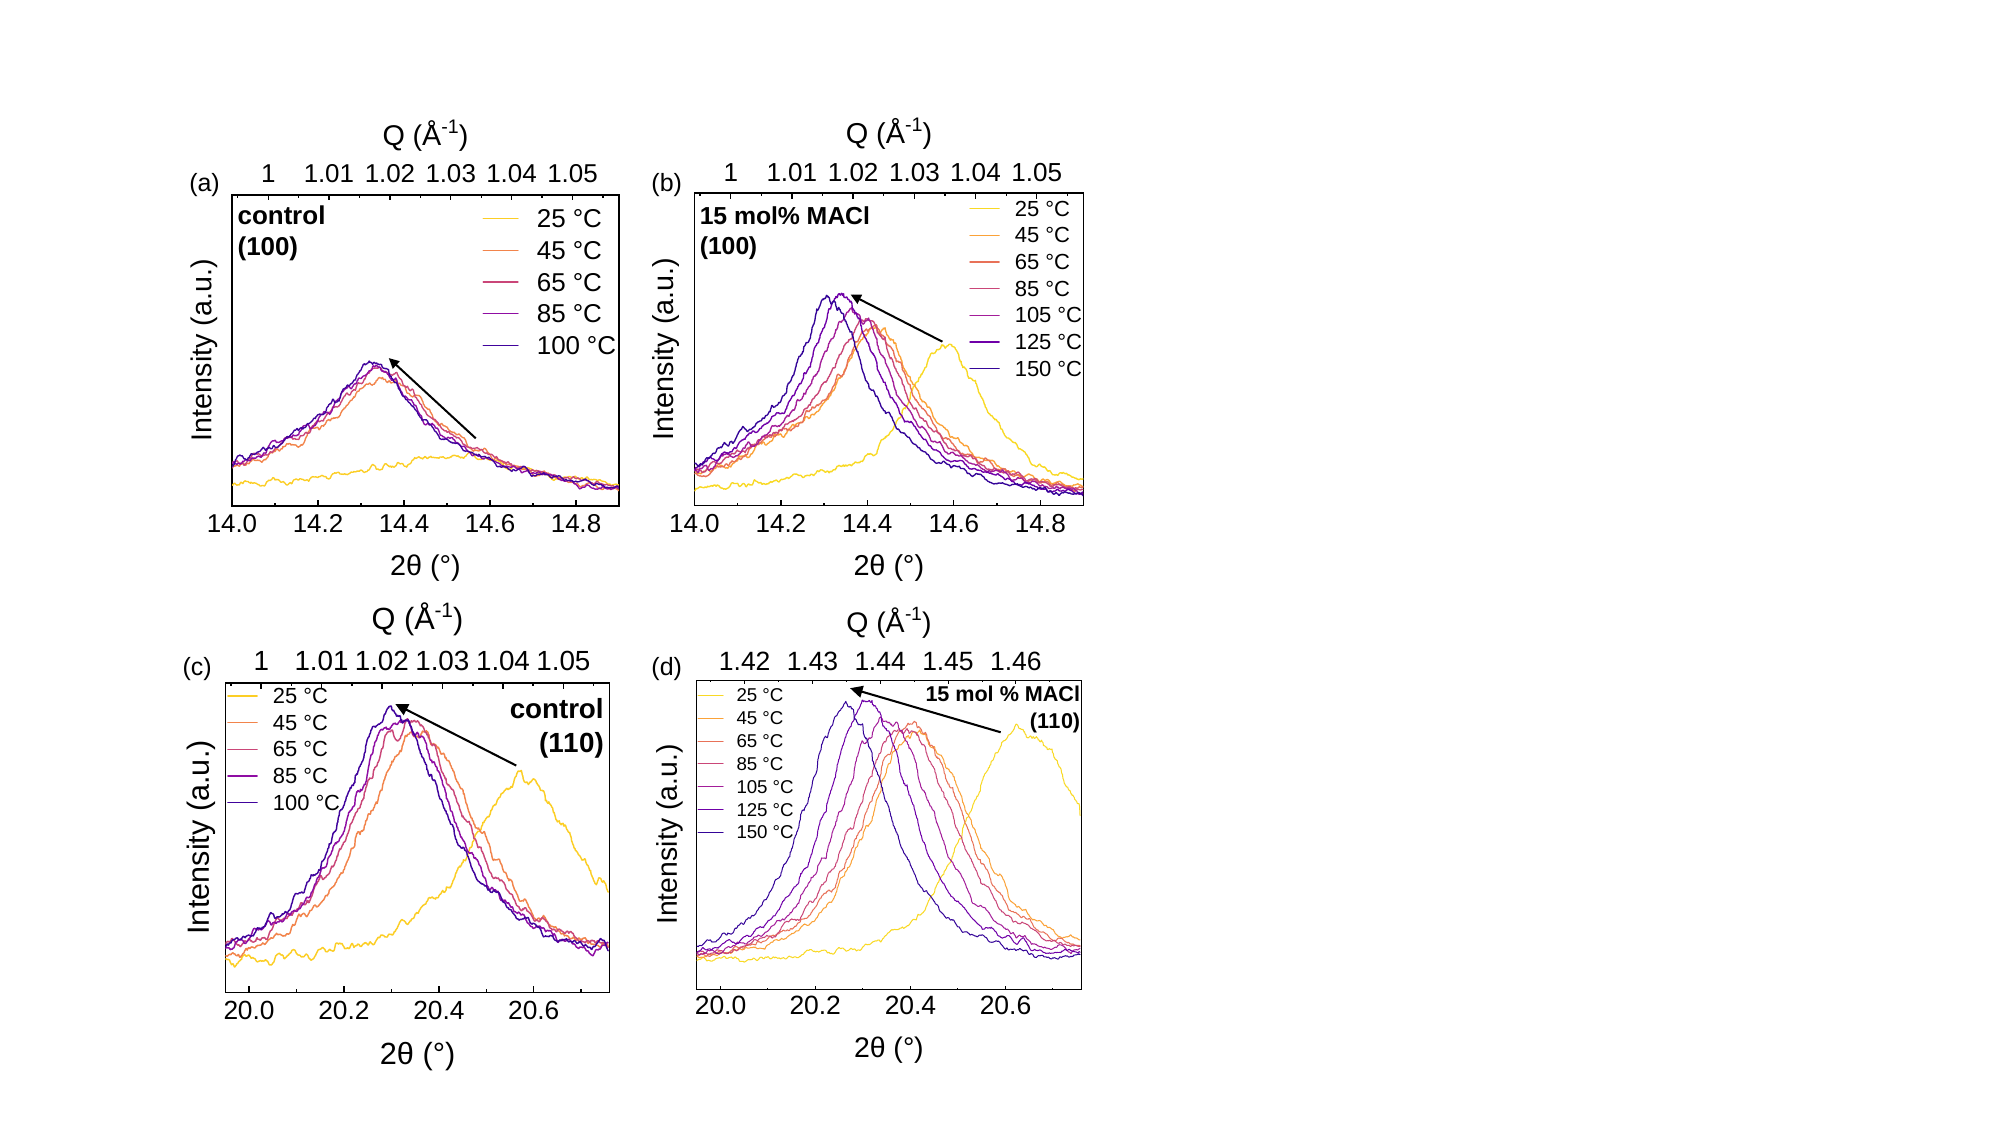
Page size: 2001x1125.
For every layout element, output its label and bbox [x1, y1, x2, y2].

text_box [160, 93, 1119, 1077]
